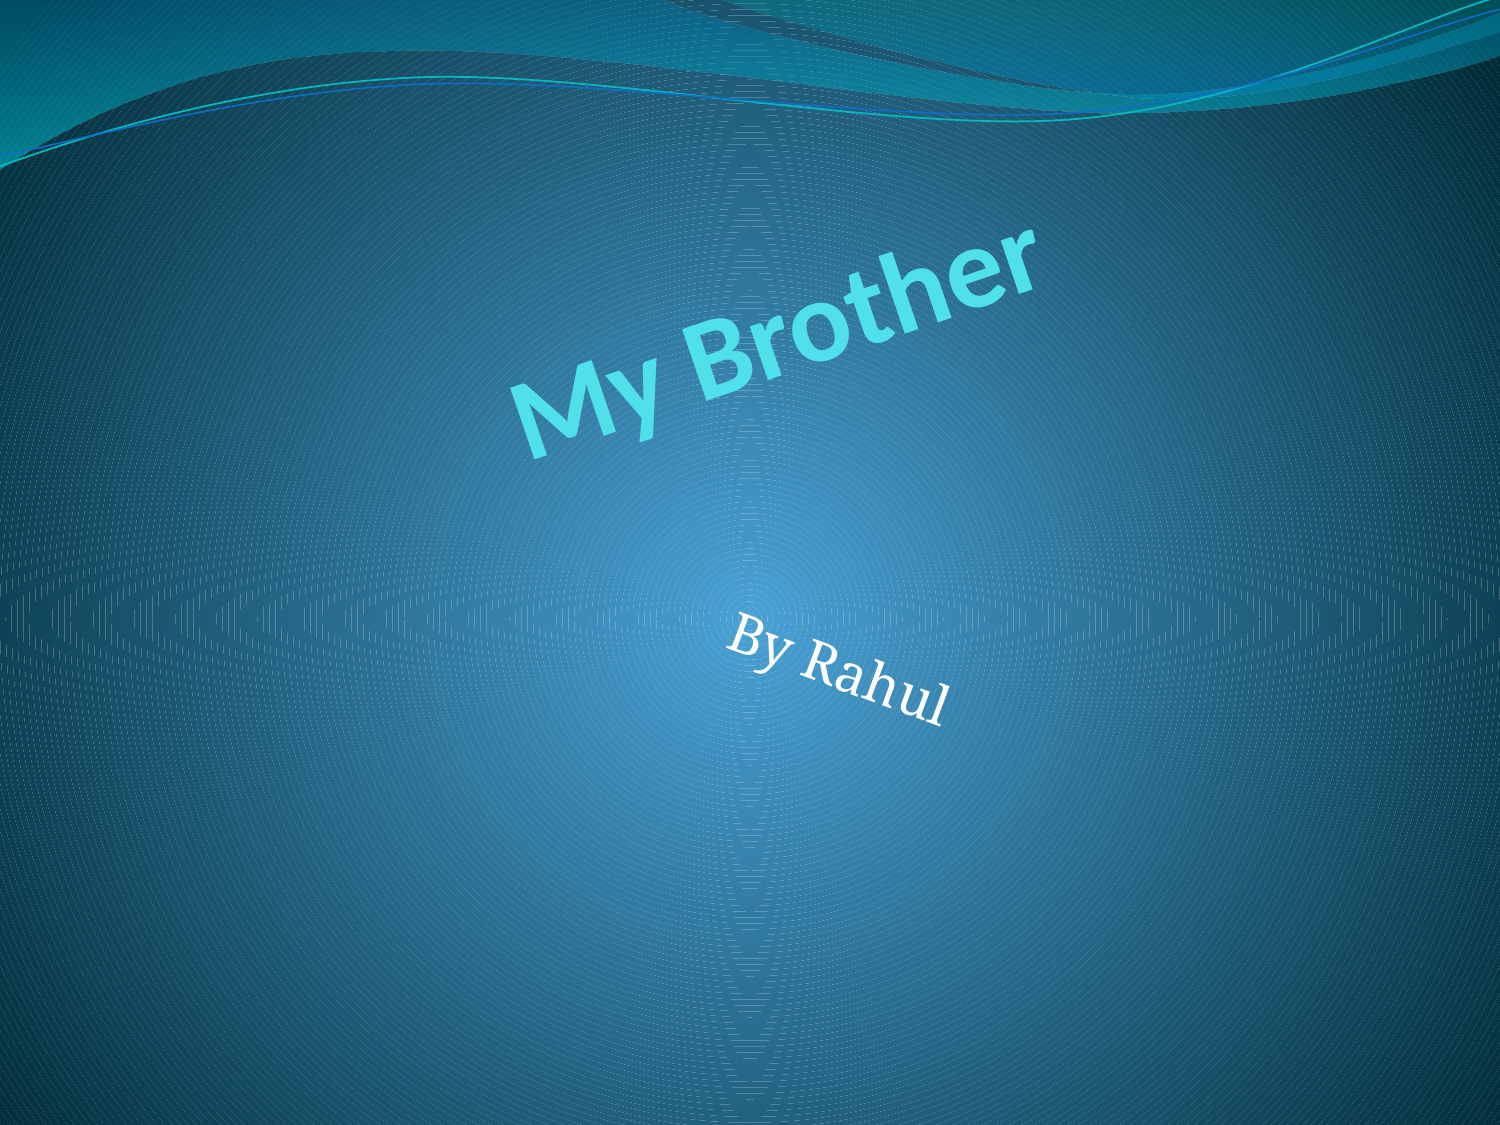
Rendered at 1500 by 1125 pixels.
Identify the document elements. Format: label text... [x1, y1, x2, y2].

subtitle By Rahul [491, 513, 973, 803]
title My Brother [74, 76, 1064, 616]
